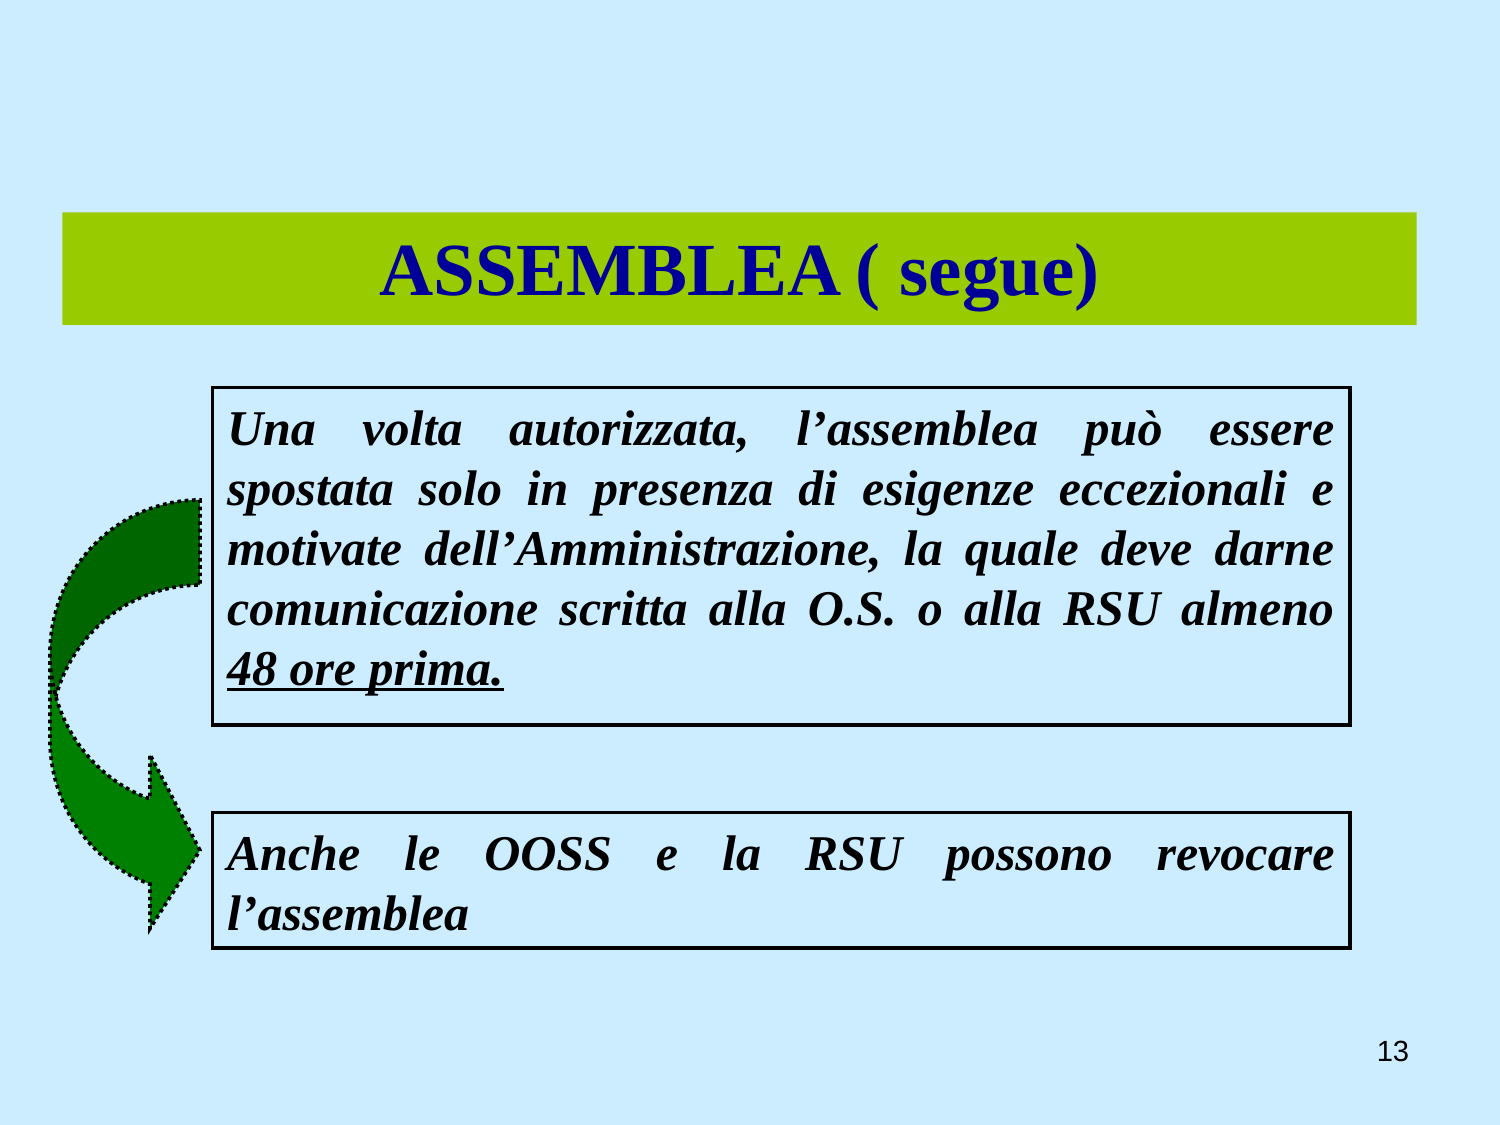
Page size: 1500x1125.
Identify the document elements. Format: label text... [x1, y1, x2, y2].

text_box Una volta autorizzata, l’assemblea può essere spostata solo in presenza di esigenze eccezionali e motivate dell’Amministrazione, la quale deve darne comunicazione scritta alla O.S. o alla RSU almeno 48 ore prima. [212, 387, 1350, 725]
slide_number 13 [1074, 1024, 1425, 1103]
text_box Anche le OOSS e la RSU possono revocare l’assemblea [212, 812, 1350, 948]
text_box [49, 651, 200, 929]
text_box ASSEMBLEA ( segue)‏ [62, 212, 1417, 325]
